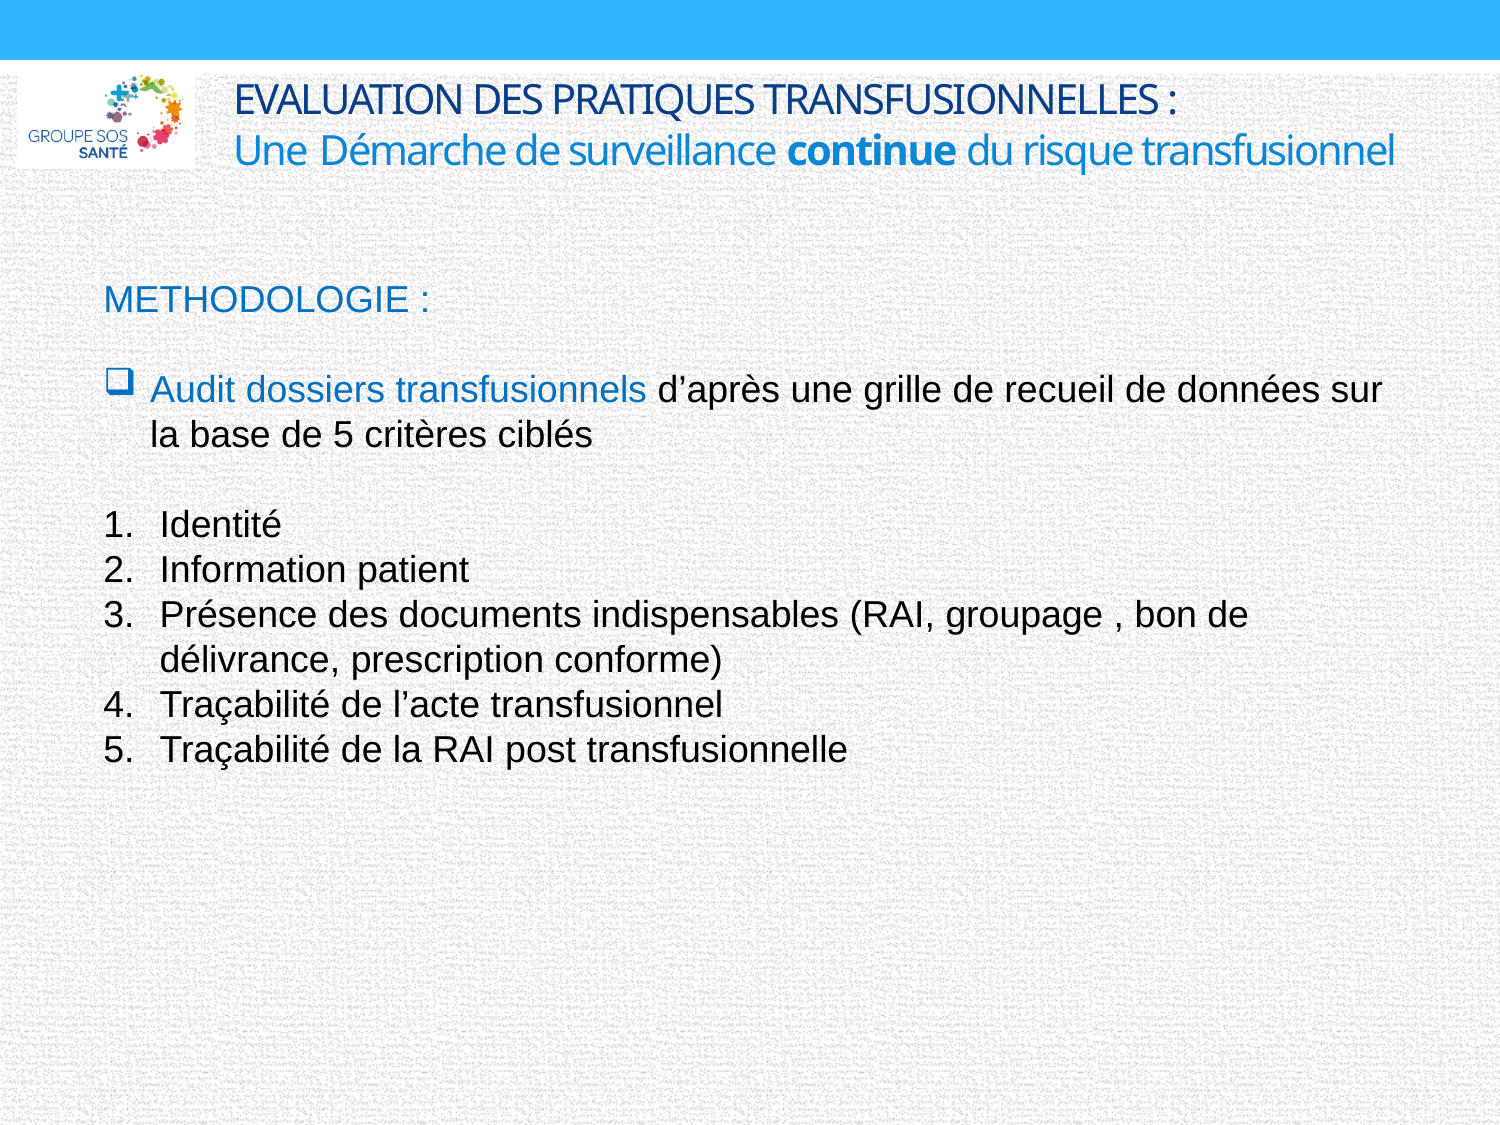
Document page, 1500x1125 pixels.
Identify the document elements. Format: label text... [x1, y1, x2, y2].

title EVALUATION DES PRATIQUES TRANSFUSIONNELLES : Une Démarche de surveillance continue du risque transfusionnel [218, 63, 1412, 183]
text_box METHODOLOGIE : Audit dossiers transfusionnels d’après une grille de recueil de données sur la base de 5 critères ciblés Identité Information patient Présence des documents indispensables (RAI, groupage , bon de délivrance, prescription conforme) Traçabilité de l’acte transfusionnel Traçabilité de la RAI post transfusionnelle [88, 267, 1430, 912]
picture [17, 63, 195, 170]
list [64, 243, 1415, 1044]
